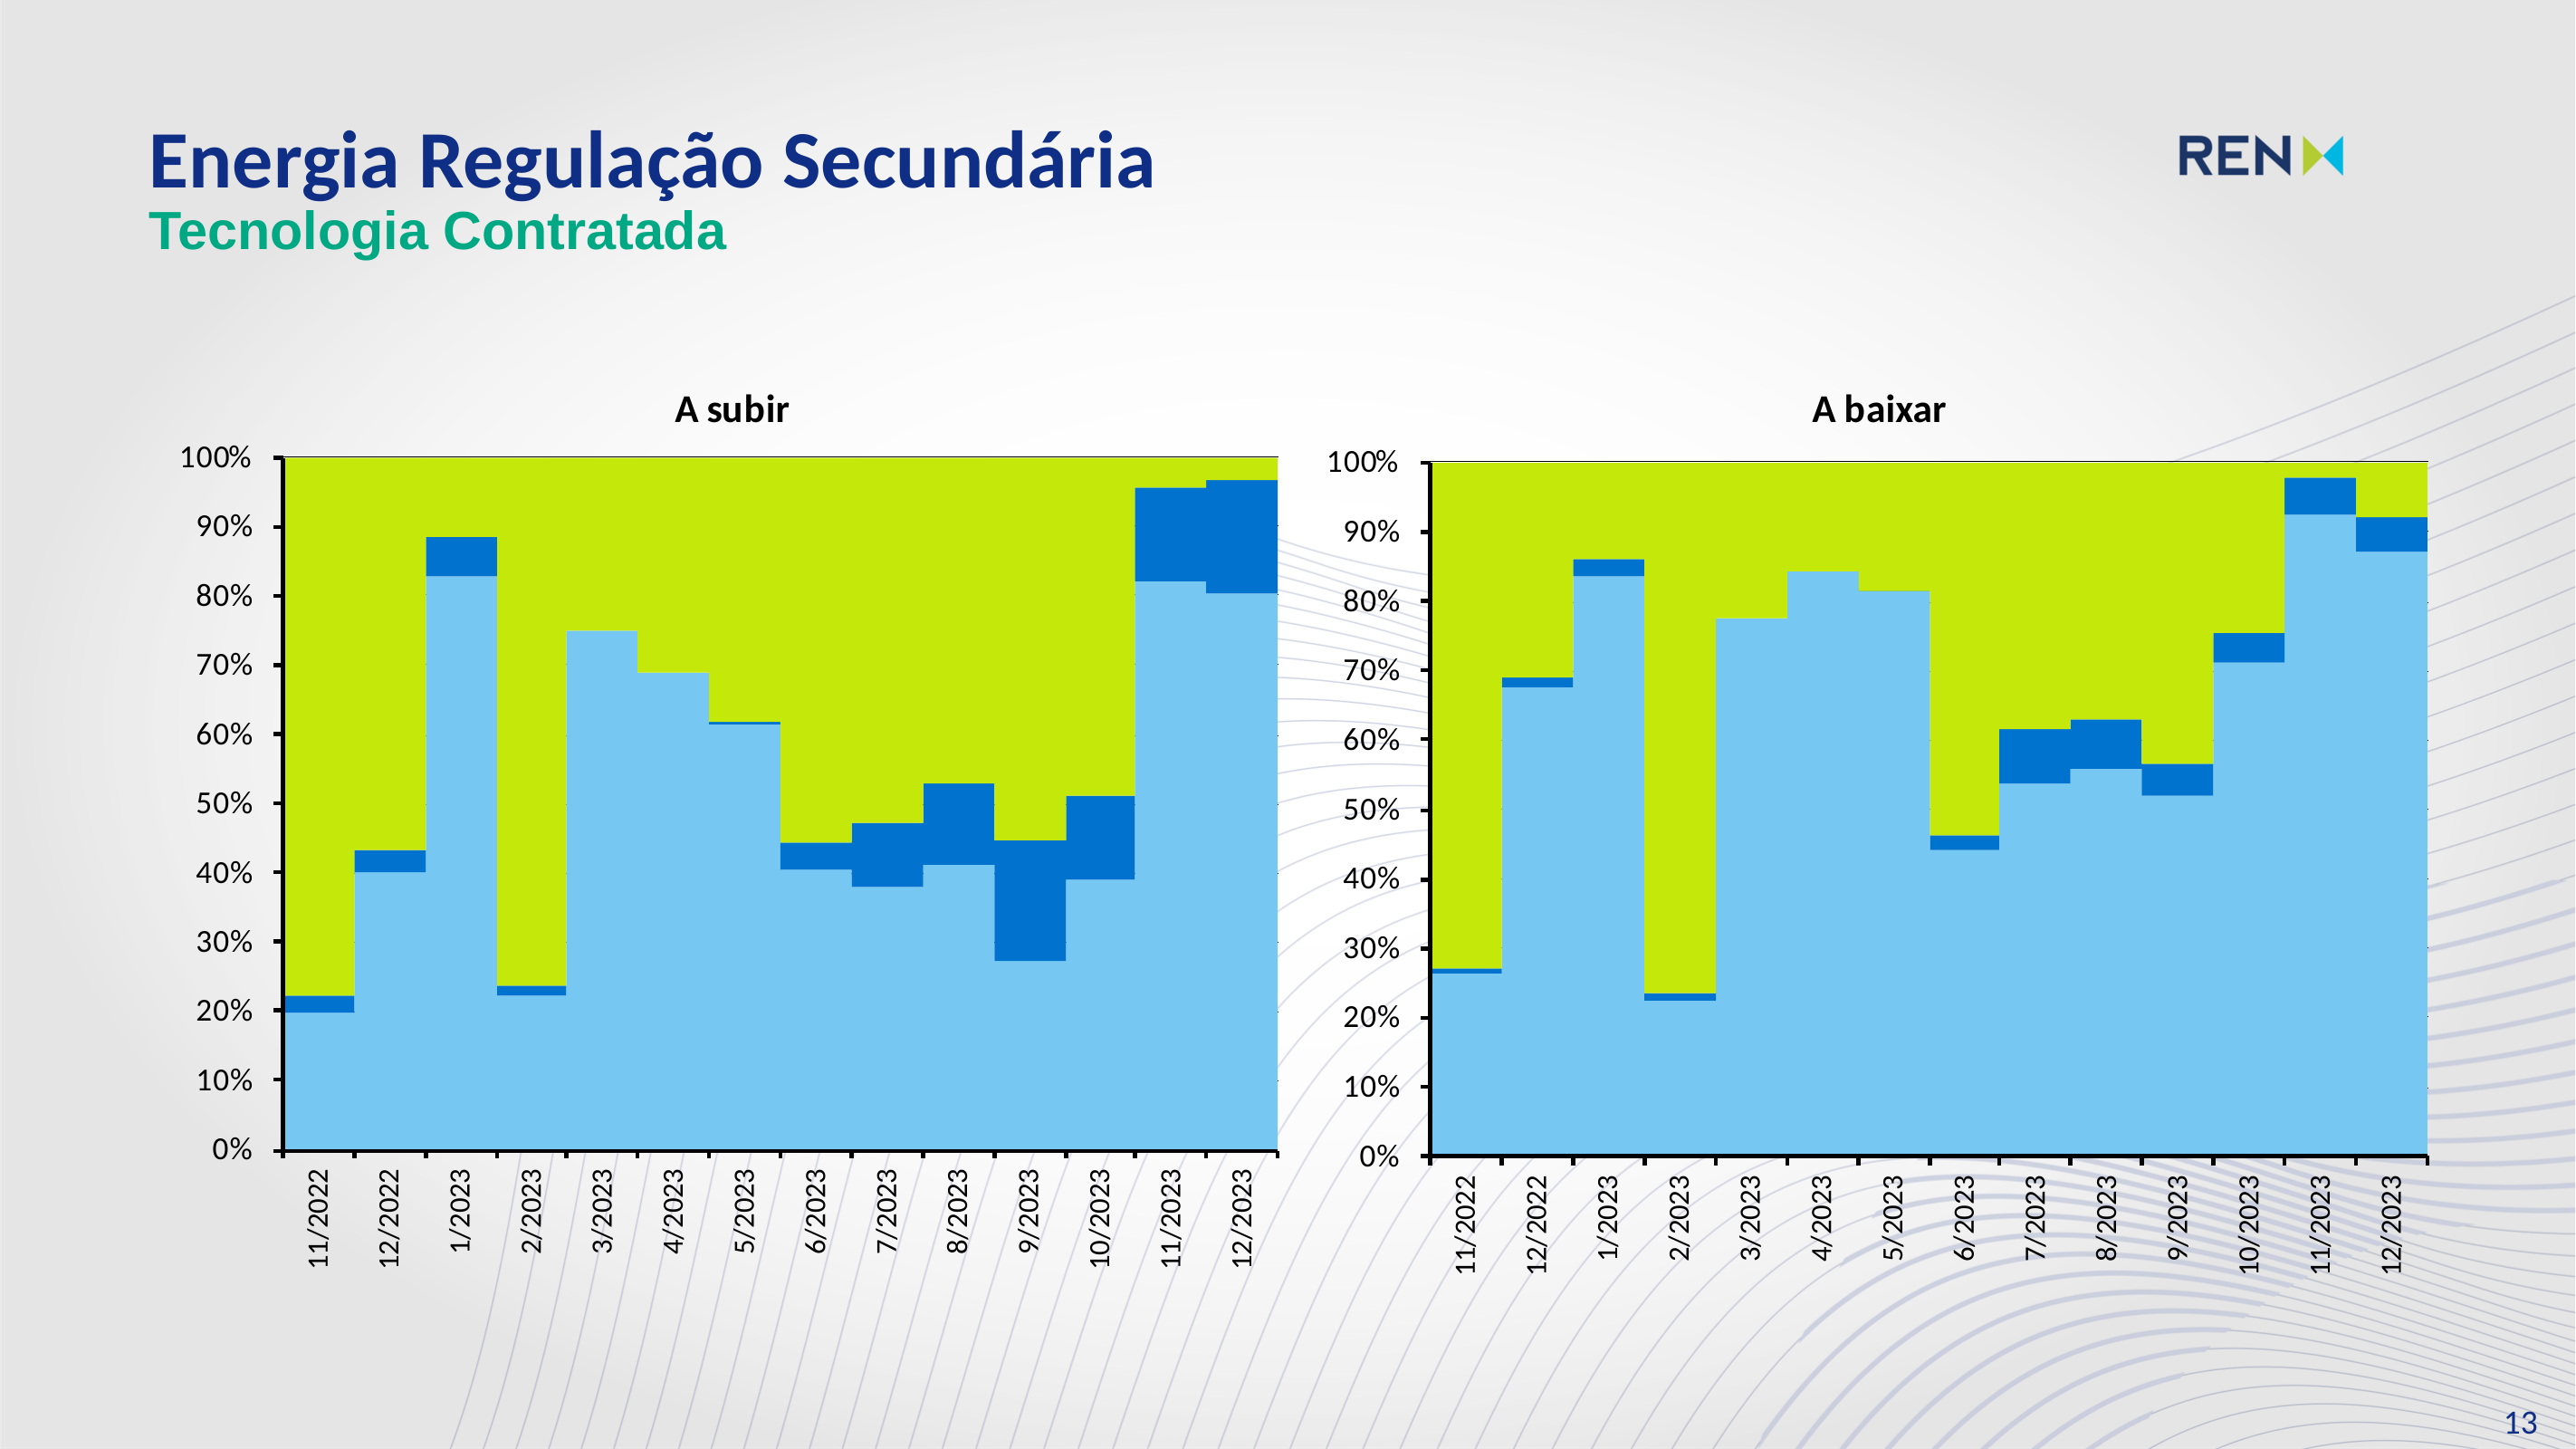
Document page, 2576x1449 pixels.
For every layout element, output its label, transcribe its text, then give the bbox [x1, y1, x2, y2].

list Tecnologia Contratada [148, 203, 1319, 262]
picture [0, 0, 2576, 1449]
text_box 13 [2466, 1394, 2575, 1448]
list Energia Regulação Secundária [148, 117, 2152, 206]
